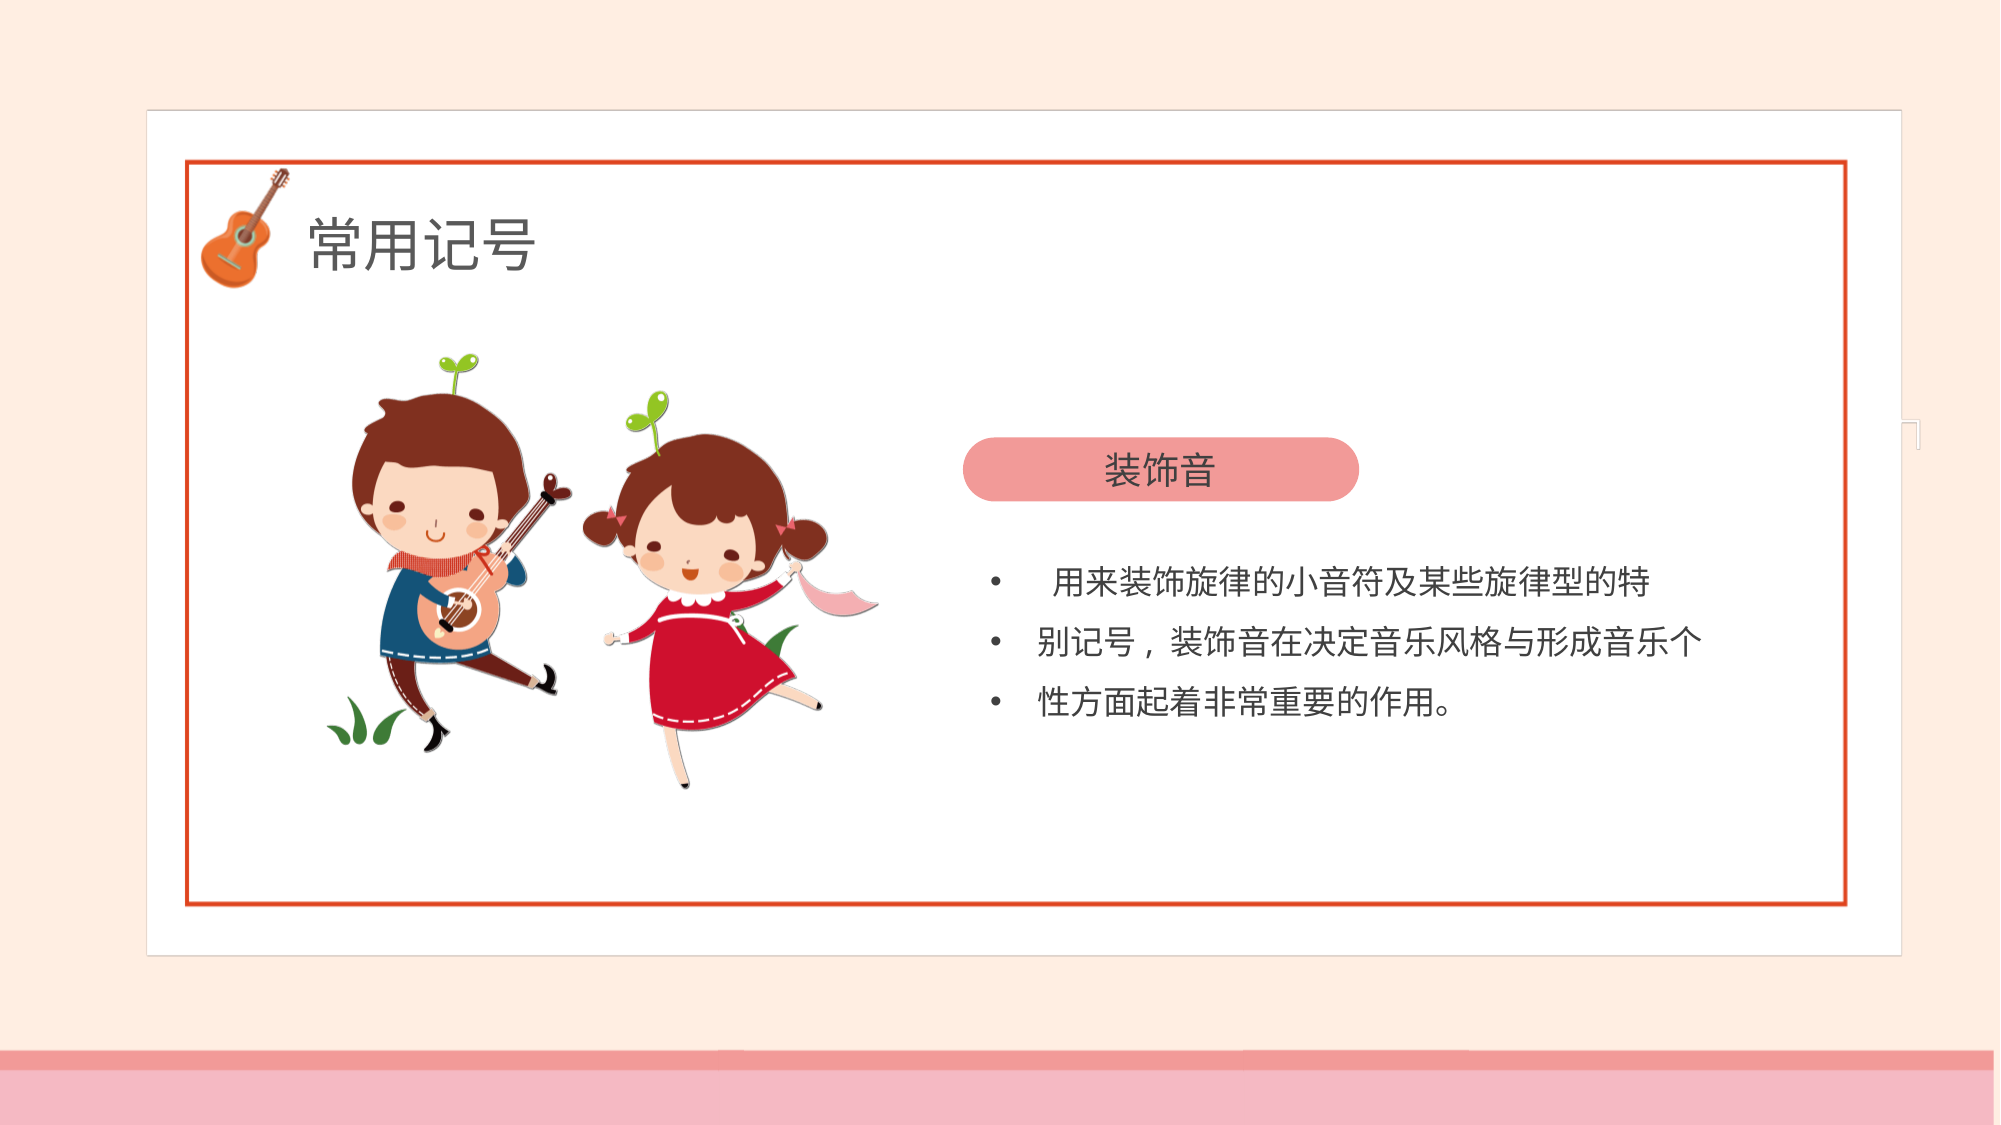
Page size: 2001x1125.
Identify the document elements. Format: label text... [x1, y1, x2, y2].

text_box 常用记号 [332, 201, 987, 286]
text_box 装饰音 [961, 436, 1361, 503]
picture [107, 40, 1926, 1014]
text_box 用来装饰旋律的小音符及某些旋律型的特 别记号, 装饰音在决定音乐风格与形成音乐个 性方面起着非常重要的作用。 [975, 534, 1915, 729]
picture [0, 1035, 1994, 1125]
